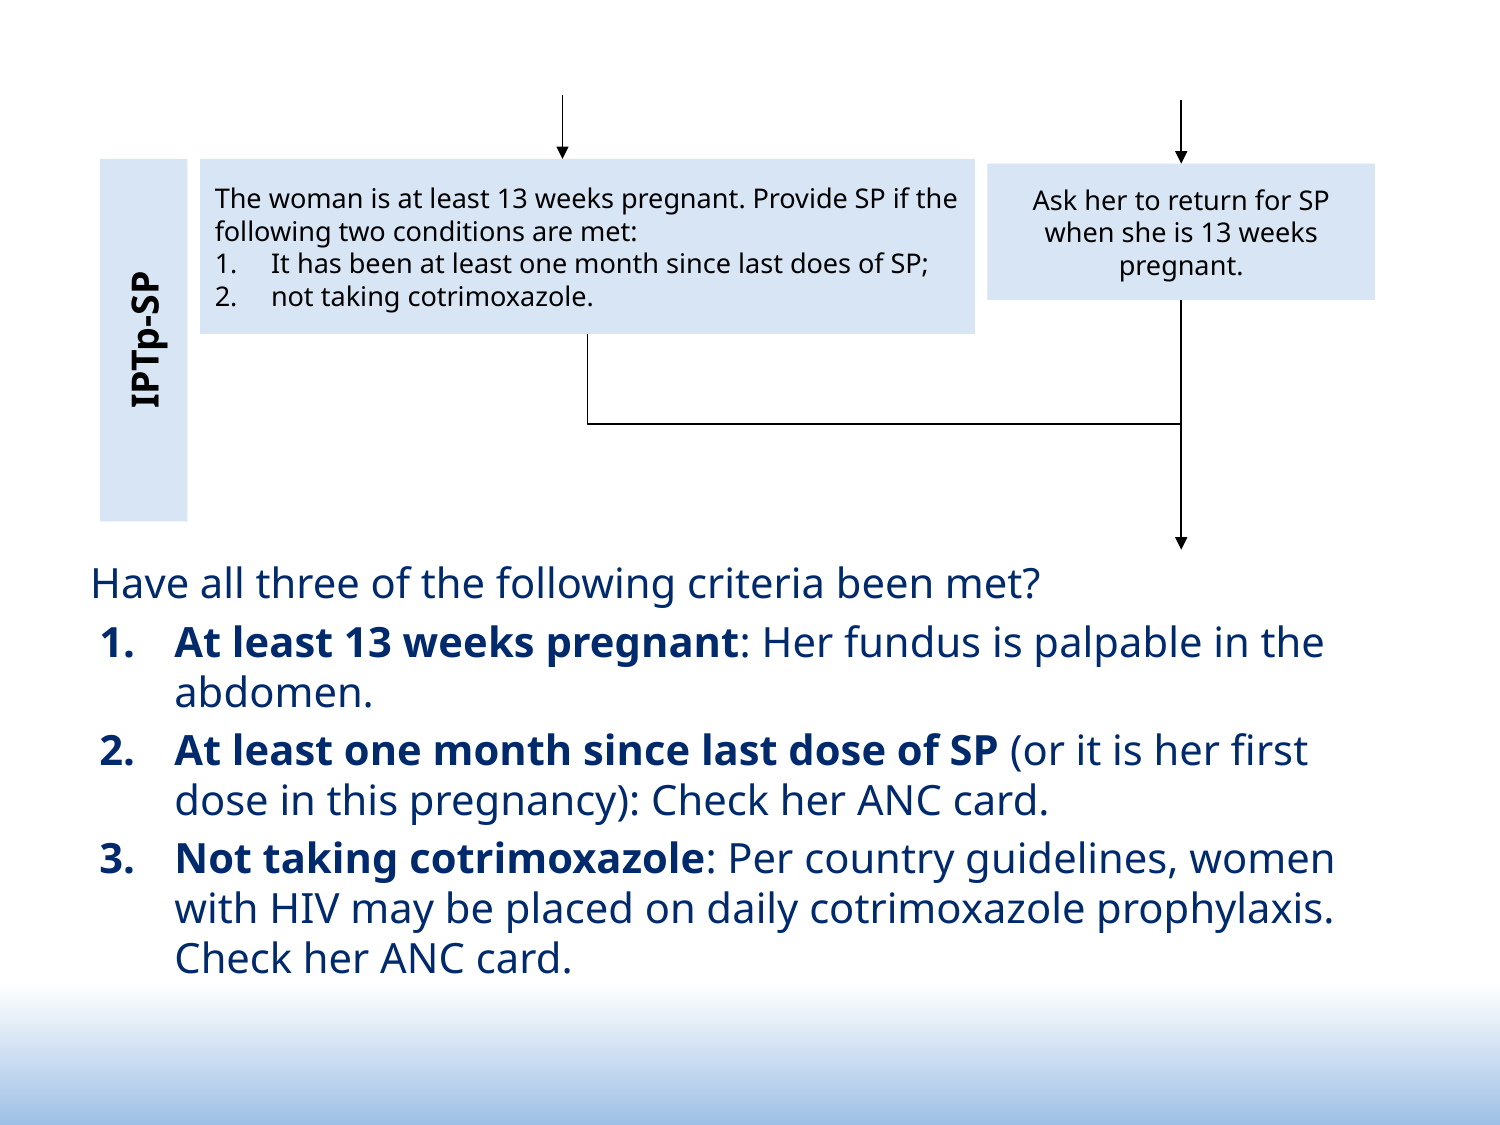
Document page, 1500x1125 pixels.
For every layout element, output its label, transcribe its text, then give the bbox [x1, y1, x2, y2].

text_box Have all three of the following criteria been met? At least 13 weeks pregnant: Her fundus is palpable in the abdomen. At least one month since last dose of SP (or it is her first dose in this pregnancy): Check her ANC card. Not taking cotrimoxazole: Per country guidelines, women with HIV may be placed on daily cotrimoxazole prophylaxis. Check her ANC card. [74, 549, 1425, 1038]
text_box Ask her to return for SP when she is 13 weeks pregnant. [985, 161, 1377, 302]
text_box The woman is at least 13 weeks pregnant. Provide SP if the following two conditions are met: It has been at least one month since last does of SP; not taking cotrimoxazole. [935, 157, 977, 336]
text_box The woman is at least 13 weeks pregnant. Provide SP if the following two conditions are met: It has been at least one month since last does of SP; not taking cotrimoxazole. [198, 157, 833, 336]
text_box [838, 82, 931, 677]
text_box IPTp-SP [98, 157, 189, 523]
